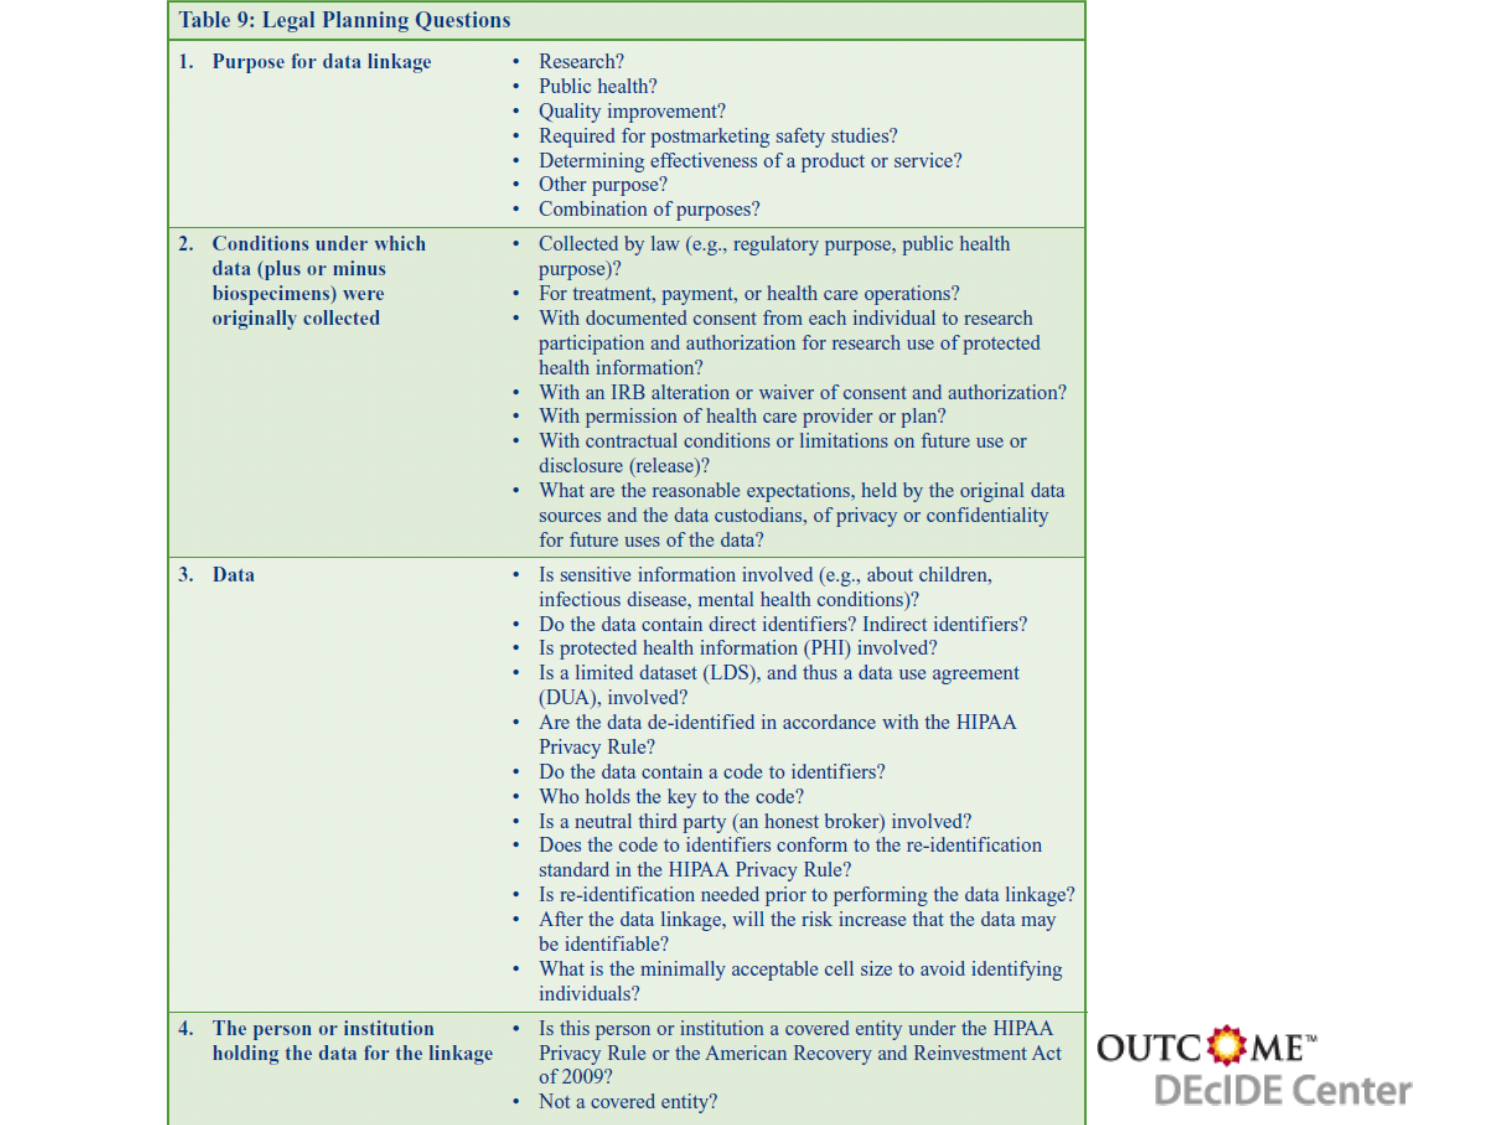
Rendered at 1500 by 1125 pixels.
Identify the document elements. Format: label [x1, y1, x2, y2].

picture [162, 0, 1088, 1125]
picture [1097, 1024, 1413, 1106]
